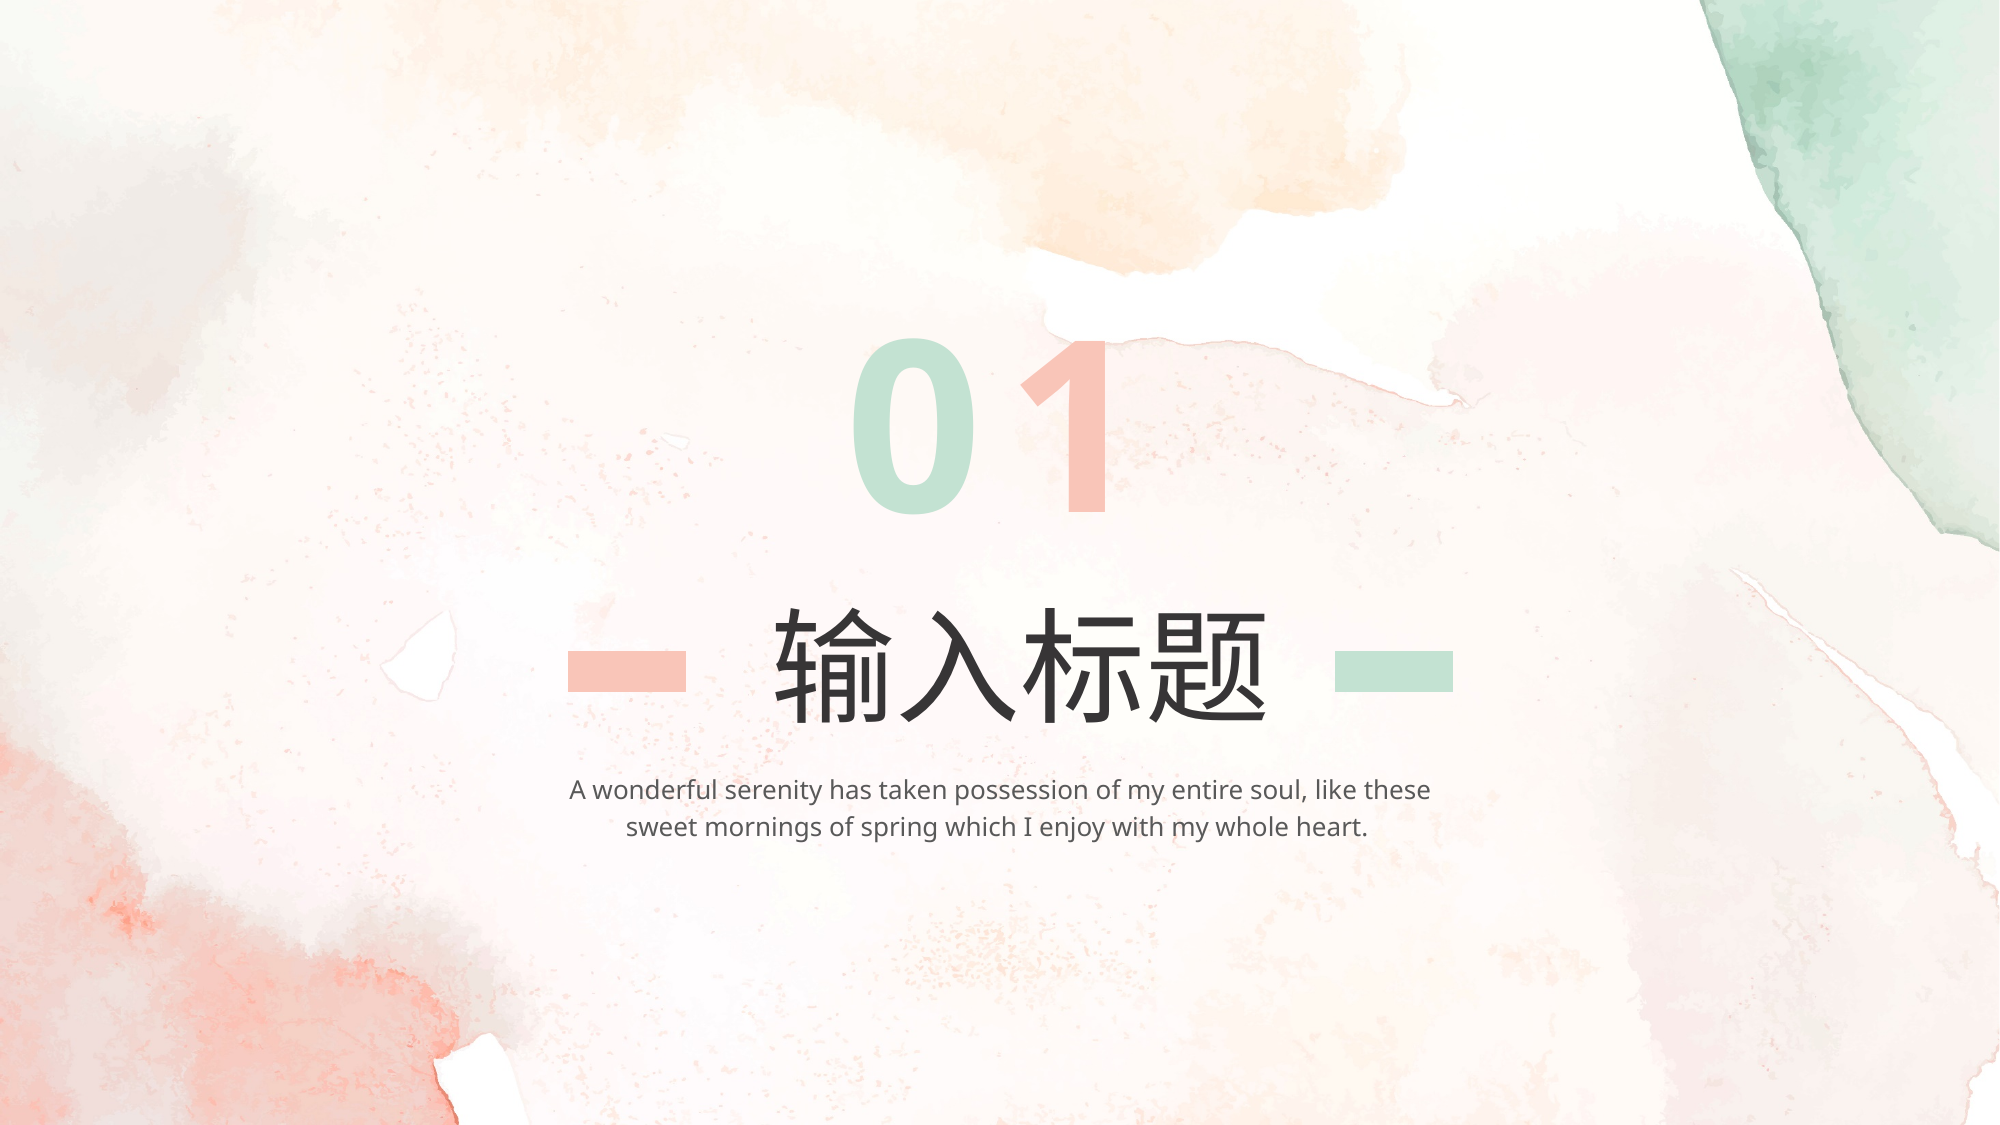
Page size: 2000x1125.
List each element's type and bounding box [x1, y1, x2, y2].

text_box [568, 581, 1454, 749]
text_box [831, 265, 1143, 572]
picture [0, 0, 2000, 1125]
